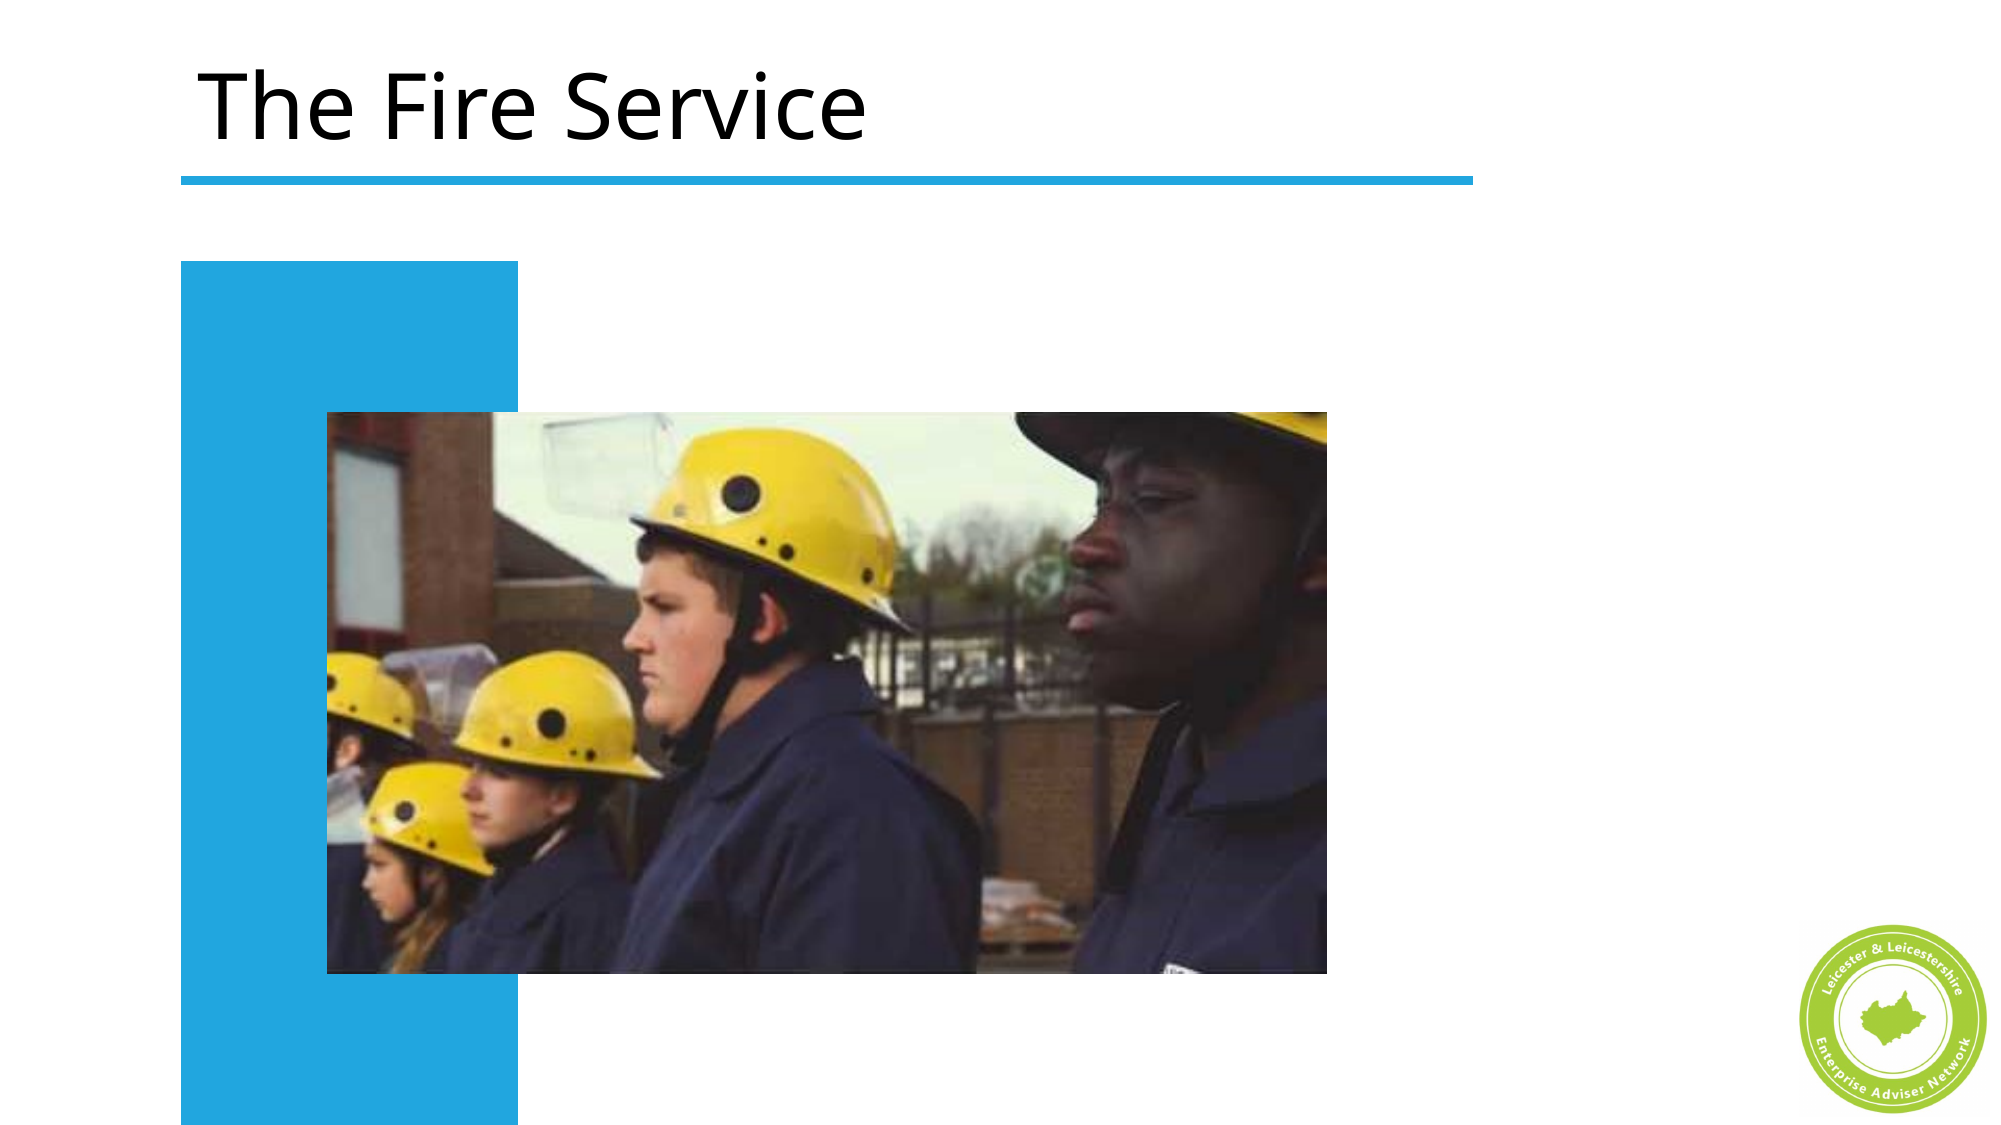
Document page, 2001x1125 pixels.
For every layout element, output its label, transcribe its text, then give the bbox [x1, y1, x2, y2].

picture [1799, 920, 1990, 1117]
text_box [181, 176, 1473, 185]
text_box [327, 412, 1328, 975]
title The Fire Service [182, 41, 1908, 177]
text_box [181, 261, 518, 1125]
